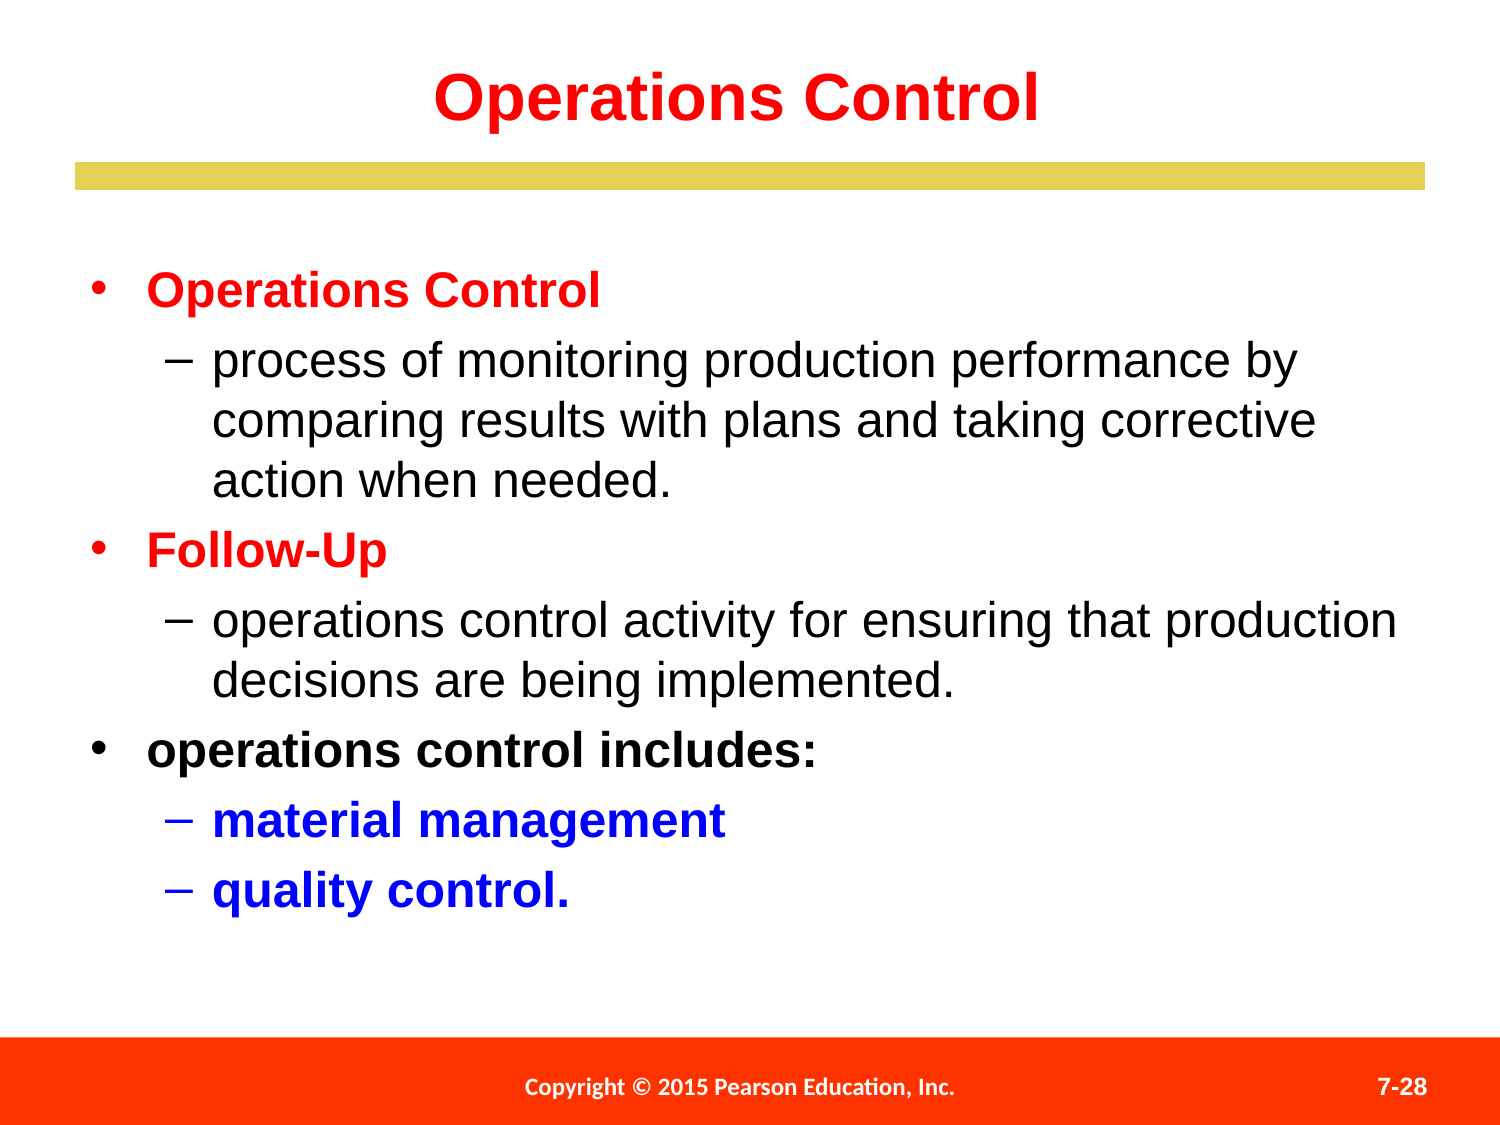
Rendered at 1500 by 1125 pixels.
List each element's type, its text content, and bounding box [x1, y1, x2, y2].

title Operations Control [62, 0, 1413, 188]
list Operations Control process of monitoring production performance by comparing results with plans and taking corrective action when needed. Follow-Up operations control activity for ensuring that production decisions are being implemented. operations control includes: material management quality control. [74, 249, 1426, 976]
picture [75, 162, 1425, 190]
